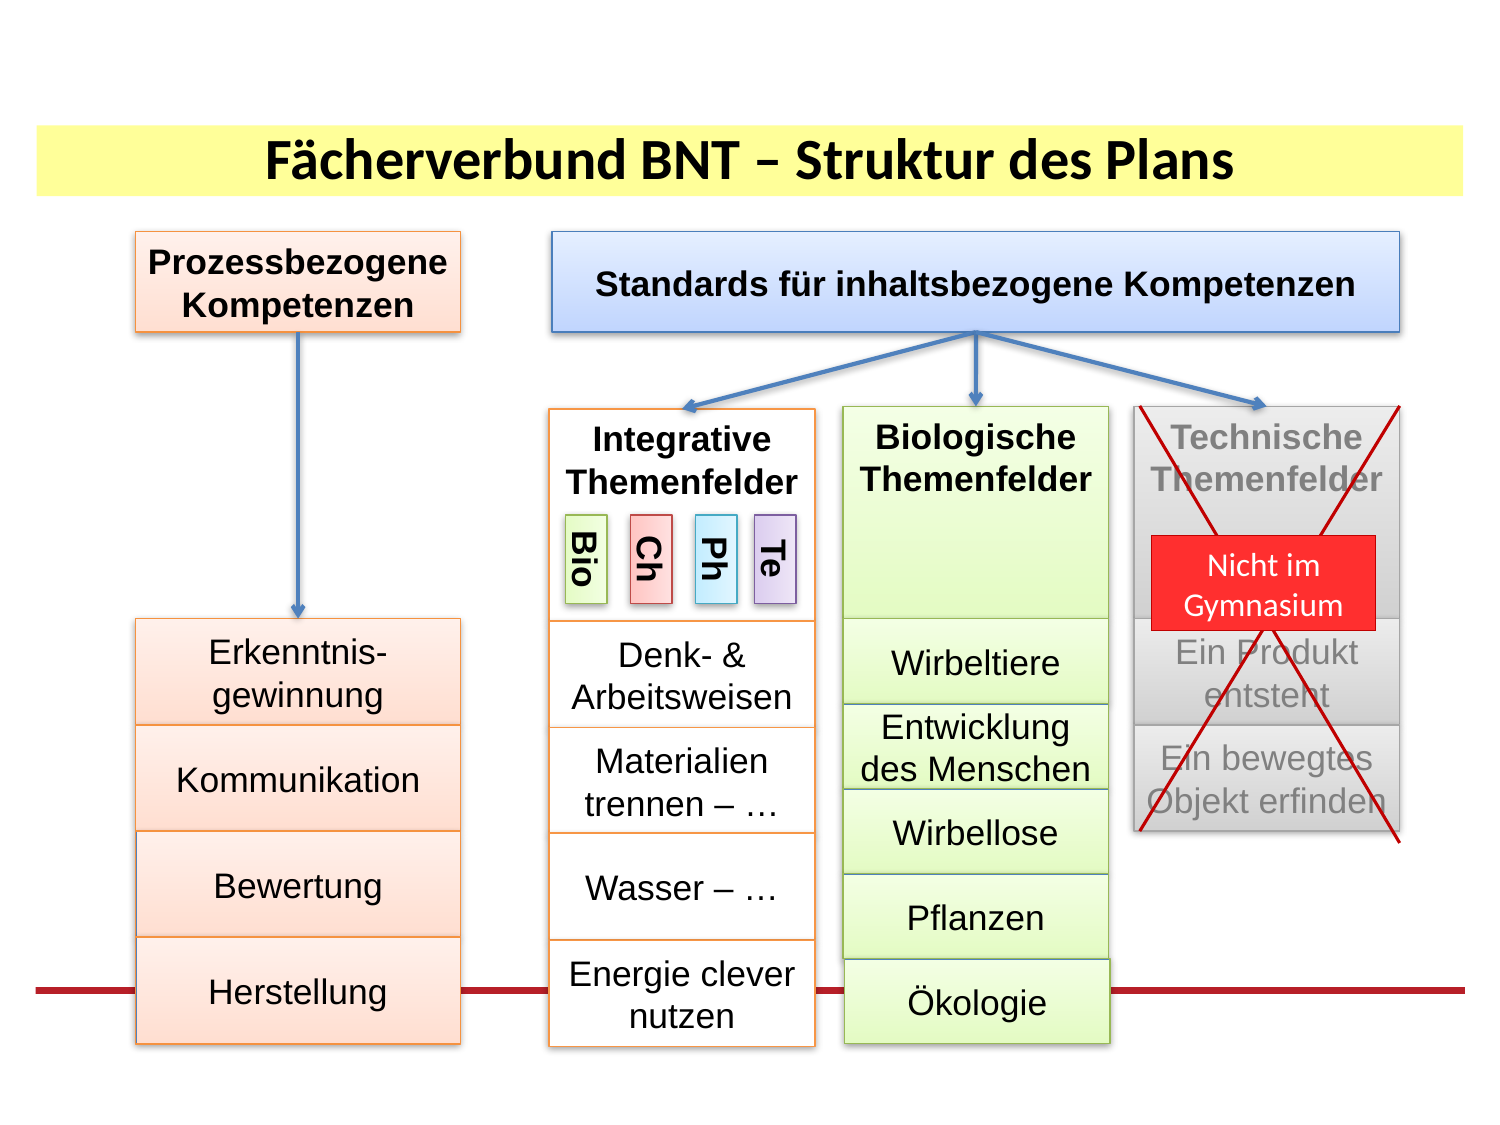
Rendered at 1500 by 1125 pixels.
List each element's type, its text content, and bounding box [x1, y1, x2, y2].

text_box Pflanzen [842, 873, 1109, 958]
text_box Erkenntnis-gewinnung [135, 618, 461, 723]
text_box Herstellung [135, 936, 461, 1045]
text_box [975, 331, 1267, 407]
text_box Wirbeltiere [842, 618, 1109, 702]
text_box Prozessbezogene Kompetenzen [135, 231, 461, 333]
text_box Fächerverbund BNT – Struktur des Plans [36, 113, 1464, 199]
text_box Energie clever nutzen [548, 940, 816, 1047]
text_box Denk- & Arbeitsweisen [548, 620, 816, 726]
text_box Bio [565, 514, 608, 604]
text_box Integrative Themenfelder [547, 407, 817, 620]
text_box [681, 331, 974, 410]
text_box Wasser – … [548, 832, 816, 939]
text_box Standards für inhaltsbezogene Kompetenzen [551, 231, 1400, 333]
text_box Materialien trennen – … [548, 727, 816, 832]
text_box Biologische Themenfelder [842, 415, 1109, 617]
text_box Entwicklung des Menschen [842, 703, 1109, 787]
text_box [1139, 405, 1400, 832]
text_box Kommunikation [135, 724, 461, 830]
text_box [1139, 840, 1400, 844]
text_box Wirbellose [842, 788, 1109, 872]
text_box Ökologie [844, 958, 1111, 1044]
text_box Te [754, 514, 797, 604]
text_box Bewertung [135, 830, 461, 935]
text_box Ch [630, 514, 673, 604]
text_box Ph [695, 514, 738, 604]
